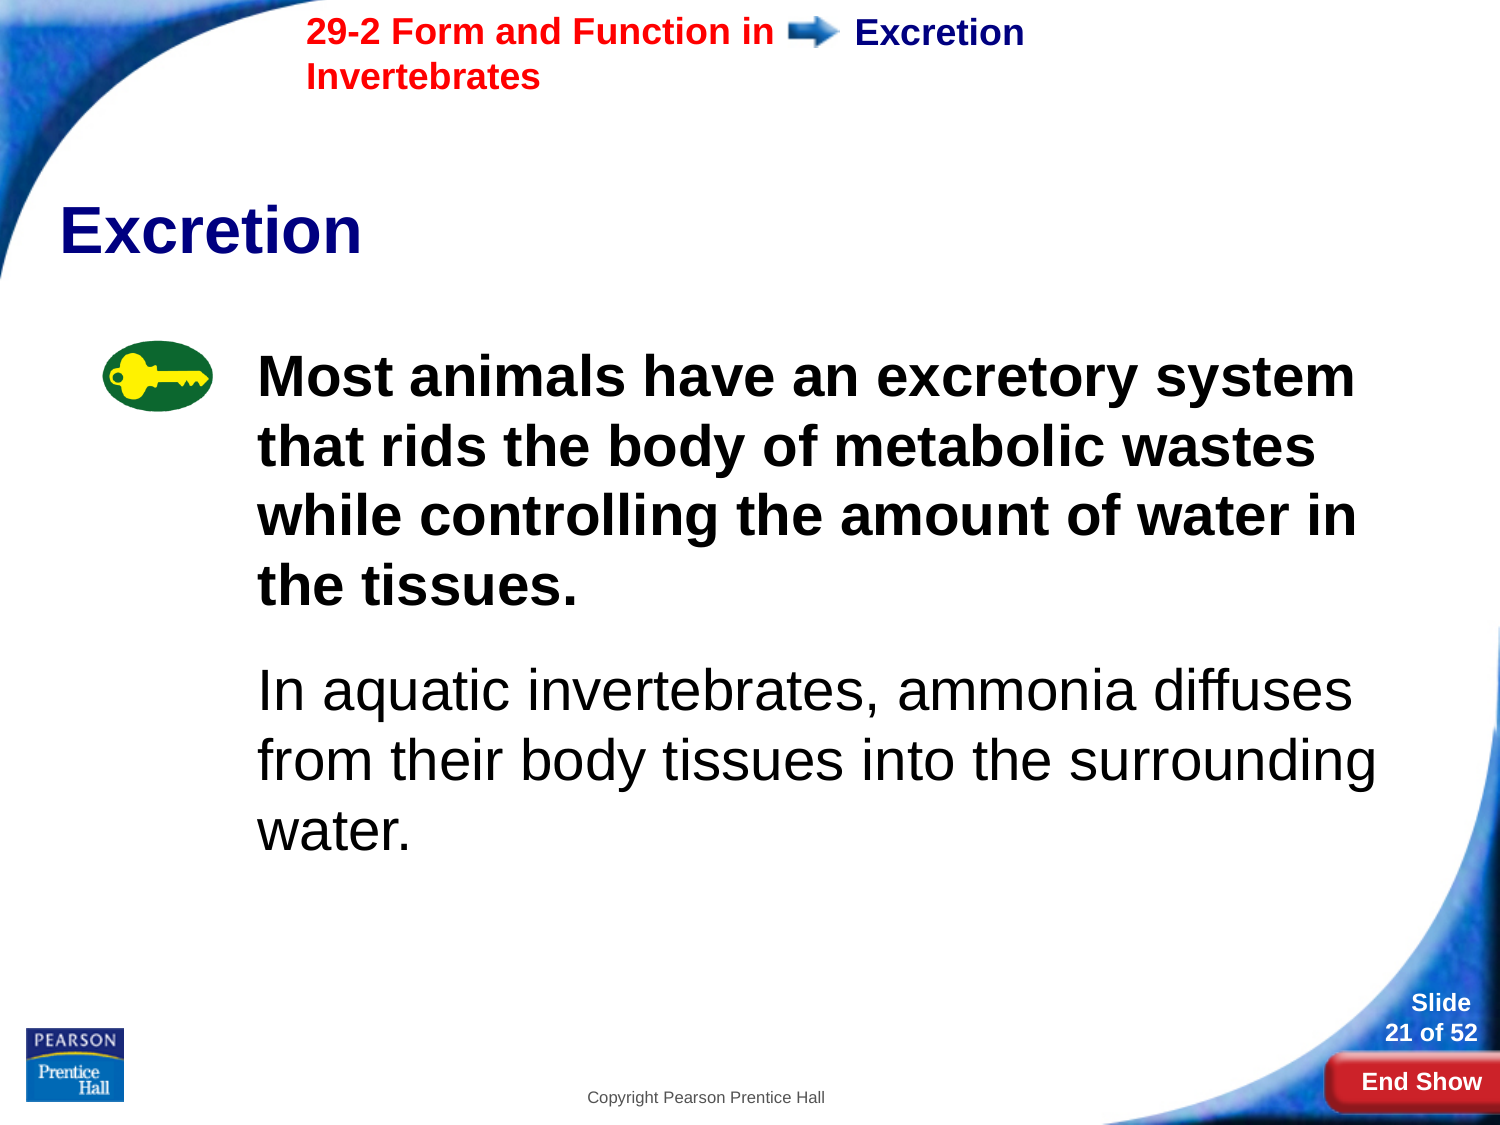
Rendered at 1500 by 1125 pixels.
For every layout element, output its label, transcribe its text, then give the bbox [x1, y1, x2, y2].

list Excretion Most animals have an excretory system that rids the body of metabolic wastes while controlling the amount of water in the tissues. In aquatic invertebrates, ammonia diffuses from their body tissues into the surrounding water. [44, 179, 1438, 938]
text_box [83, 361, 227, 479]
title Excretion [839, 0, 1500, 76]
footer Copyright Pearson Prentice Hall [468, 1078, 945, 1105]
picture [0, 0, 1500, 1125]
